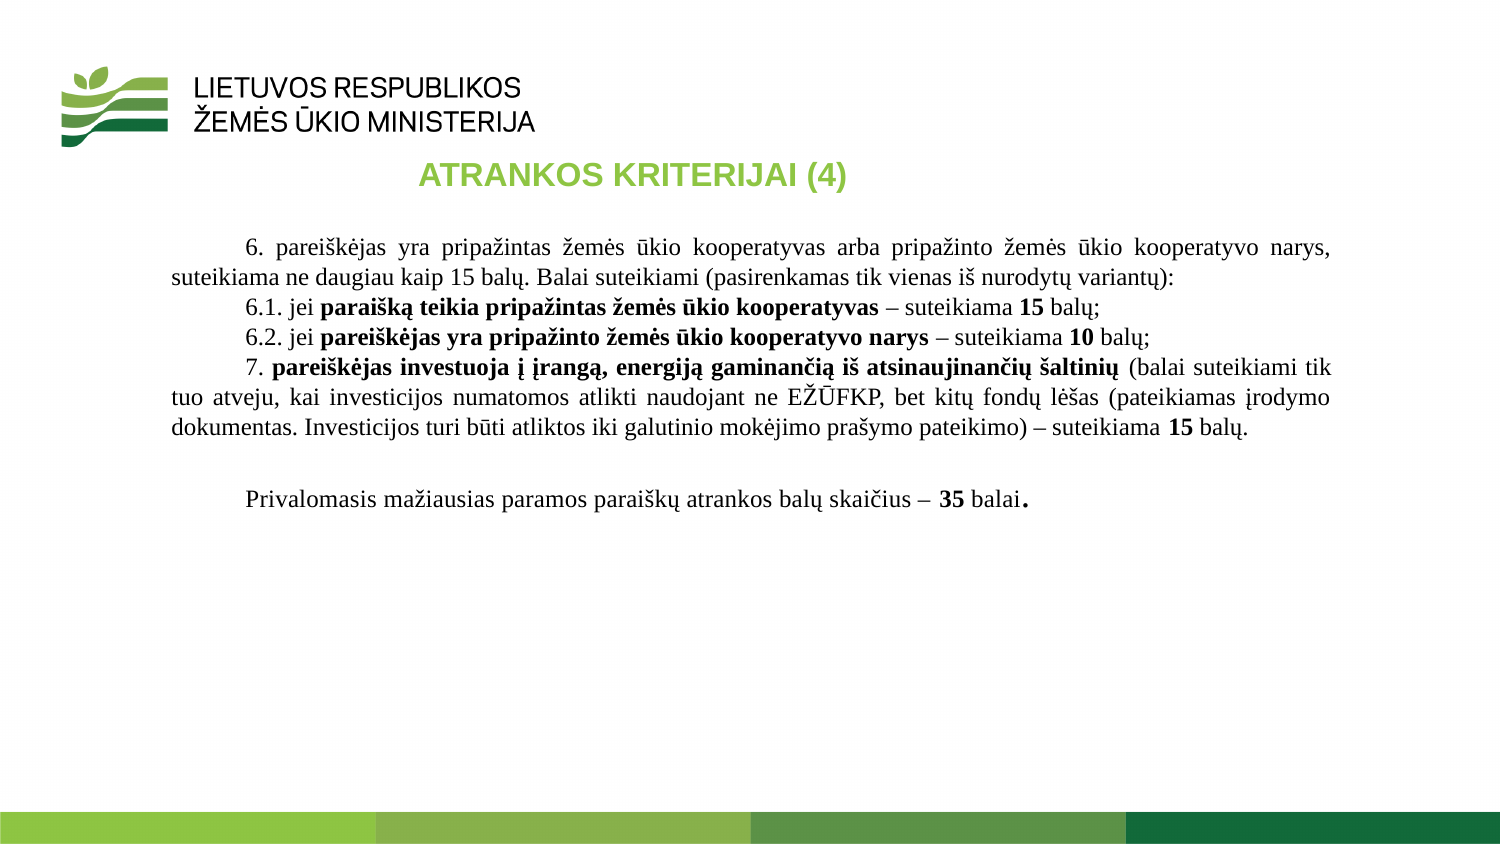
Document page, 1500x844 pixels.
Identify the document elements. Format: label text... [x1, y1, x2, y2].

text_box 6. pareiškėjas yra pripažintas žemės ūkio kooperatyvas arba pripažinto žemės ūkio kooperatyvo narys, suteikiama ne daugiau kaip 15 balų. Balai suteikiami (pasirenkamas tik vienas iš nurodytų variantų): 6.1. jei paraišką teikia pripažintas žemės ūkio kooperatyvas – suteikiama 15 balų; 6.2. jei pareiškėjas yra pripažinto žemės ūkio kooperatyvo narys – suteikiama 10 balų; 7. pareiškėjas investuoja į įrangą, energiją gaminančią iš atsinaujinančių šaltinių (balai suteikiami tik tuo atveju, kai investicijos numatomos atlikti naudojant ne EŽŪFKP, bet kitų fondų lėšas (pateikiamas įrodymo dokumentas. Investicijos turi būti atliktos iki galutinio mokėjimo prašymo pateikimo) – suteikiama 15 balų. Privalomasis mažiausias paramos paraiškų atrankos balų skaičius – 35 balai. [81, 222, 1348, 583]
picture [0, 0, 1500, 844]
text_box ATRANKOS KRITERIJAI (4) [403, 145, 1130, 201]
